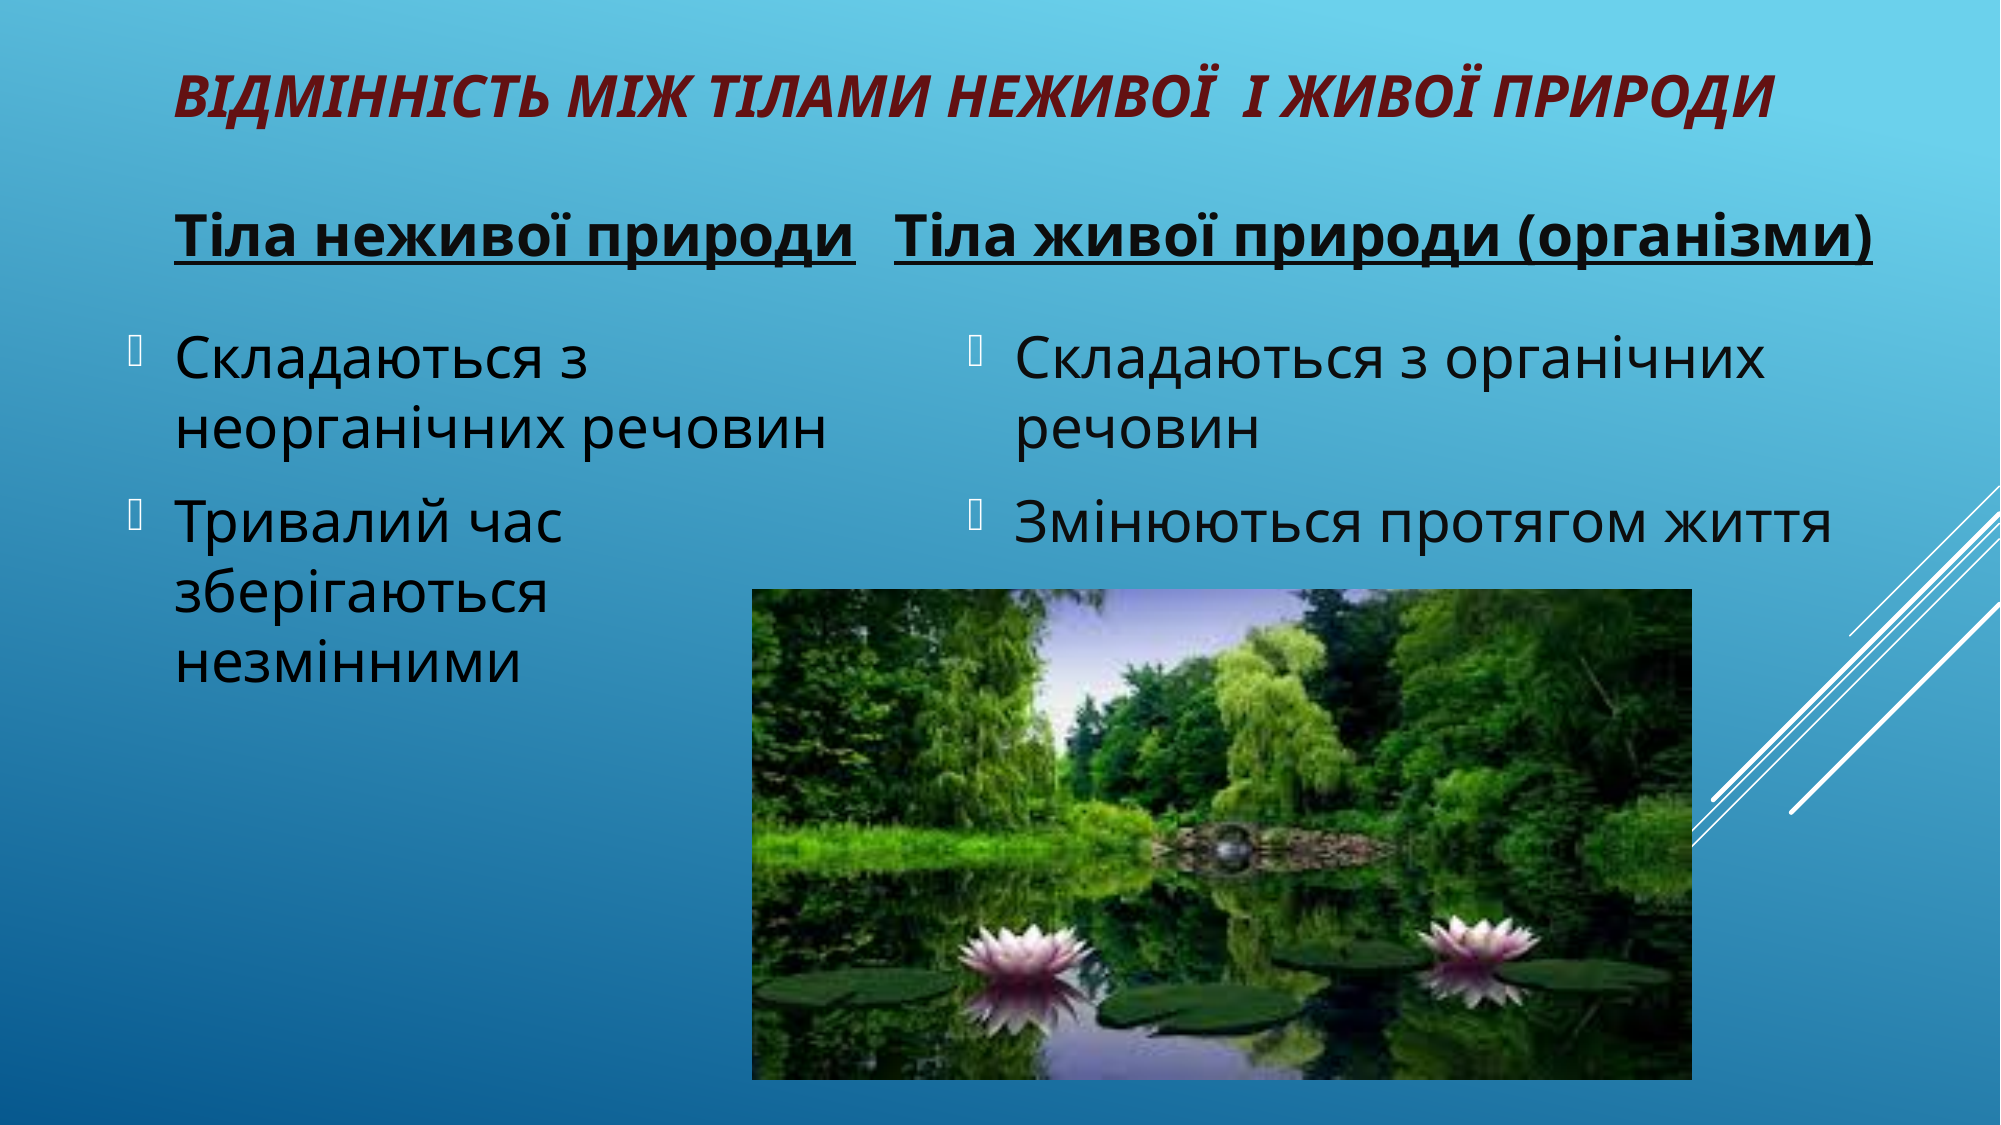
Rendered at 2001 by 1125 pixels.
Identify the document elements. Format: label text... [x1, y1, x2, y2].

title Відмінність між тілами неживої і живої природи [112, 43, 1860, 144]
list Складаються з органічних речовин Змінюються протягом життя [952, 312, 1907, 991]
list Складаються з неорганічних речовин Тривалий час зберігаються незмінними [112, 312, 923, 991]
picture [752, 589, 1692, 1080]
list Тіла неживої природи [159, 143, 879, 276]
list Тіла живої природи (організми) [879, 143, 1907, 276]
